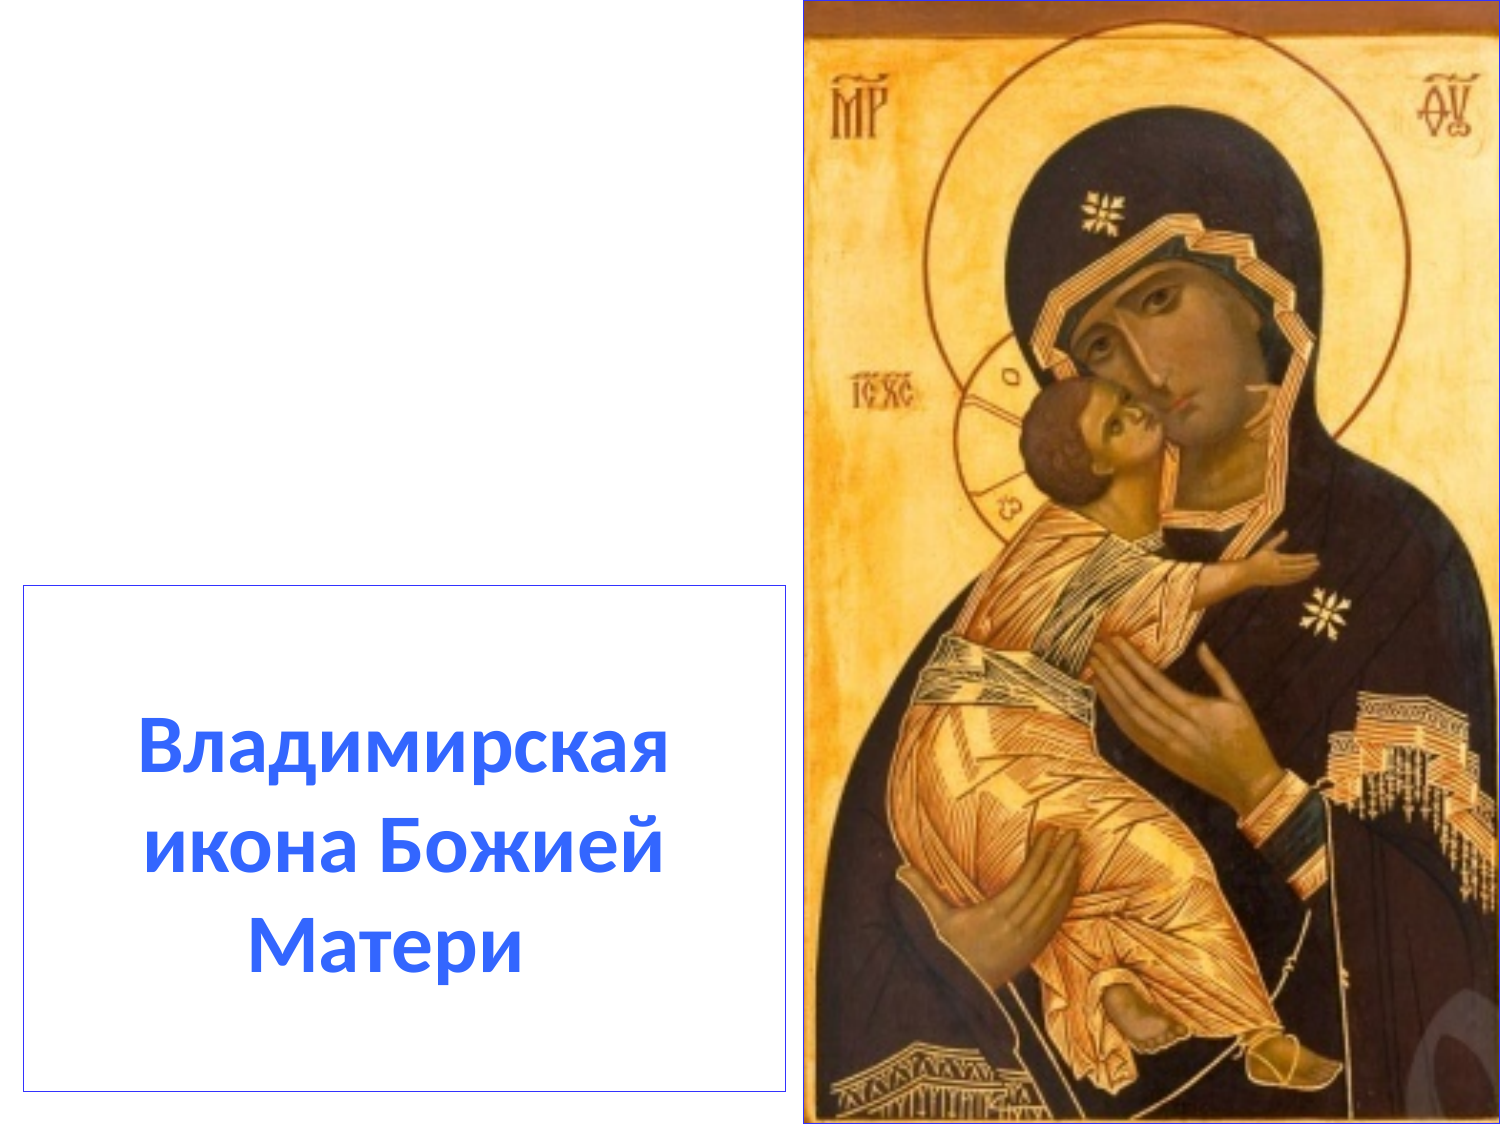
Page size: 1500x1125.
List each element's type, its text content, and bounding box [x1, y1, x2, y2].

title Владимирская икона Божией Матери [23, 585, 786, 1092]
picture [802, 0, 1500, 1124]
